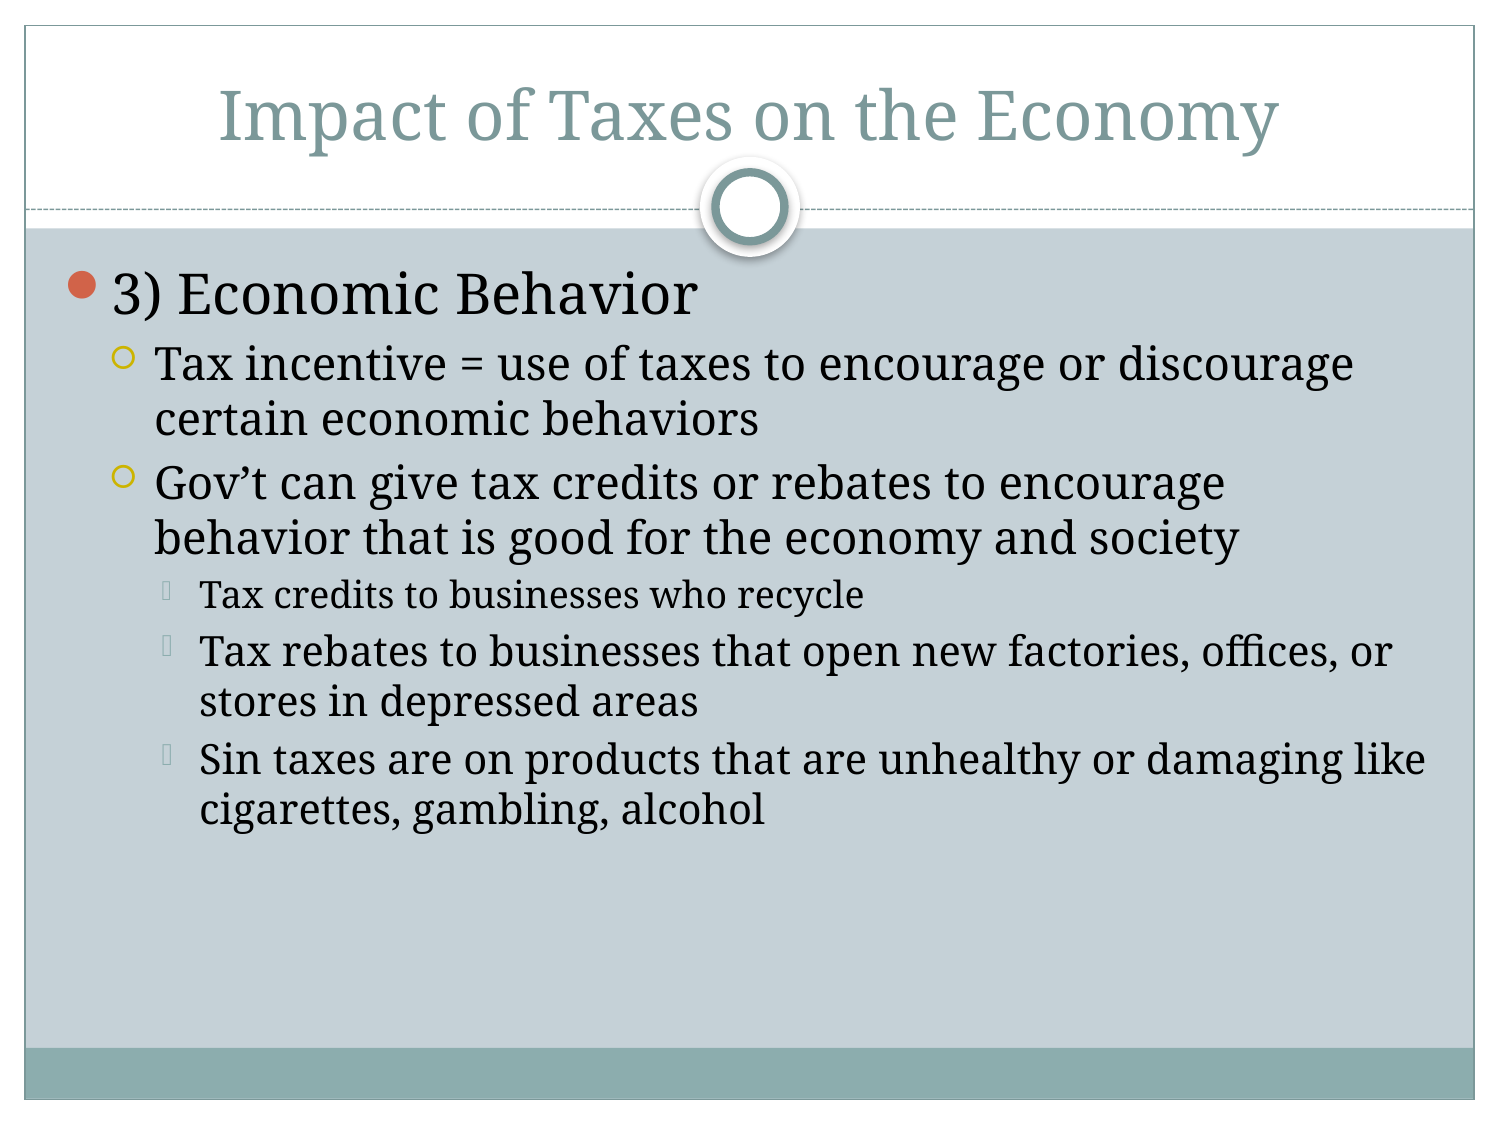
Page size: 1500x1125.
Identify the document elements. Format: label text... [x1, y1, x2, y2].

title Impact of Taxes on the Economy [49, 37, 1450, 162]
list 3) Economic Behavior Tax incentive = use of taxes to encourage or discourage certain economic behaviors Gov’t can give tax credits or rebates to encourage behavior that is good for the economy and society Tax credits to businesses who recycle Tax rebates to businesses that open new factories, offices, or stores in depressed areas Sin taxes are on products that are unhealthy or damaging like cigarettes, gambling, alcohol [49, 250, 1445, 1001]
